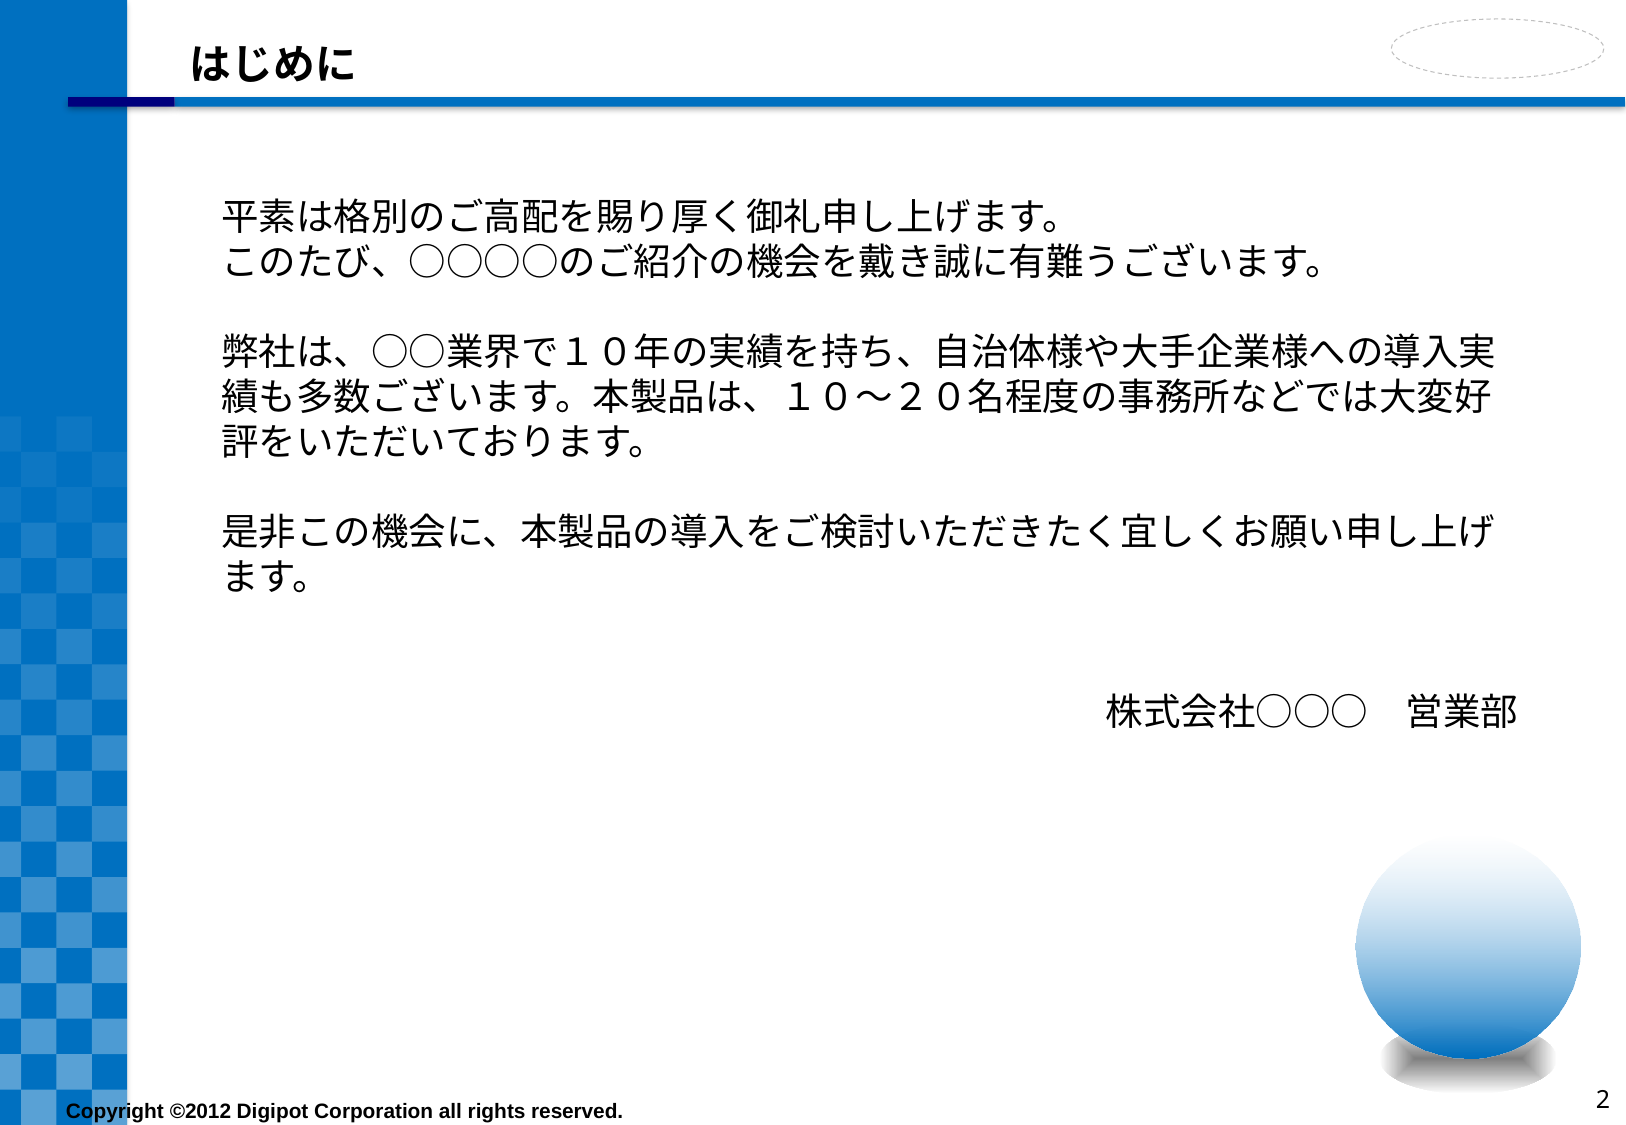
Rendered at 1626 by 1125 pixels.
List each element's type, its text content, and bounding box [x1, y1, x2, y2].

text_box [1355, 833, 1581, 1095]
title はじめに [174, 11, 1368, 114]
slide_number 2 [1521, 1050, 1625, 1125]
text_box 平素は格別のご高配を賜り厚く御礼申し上げます。 このたび、○○○○のご紹介の機会を戴き誠に有難うございます。 弊社は、○○業界で１０年の実績を持ち、自治体様や大手企業様への導入実績も多数ございます。本製品は、１０～２０名程度の事務所などでは大変好評をいただいております。 是非この機会に、本製品の導入をご検討いただきたく宜しくお願い申し上げます。 株式会社○○○ 営業部 [206, 185, 1534, 741]
